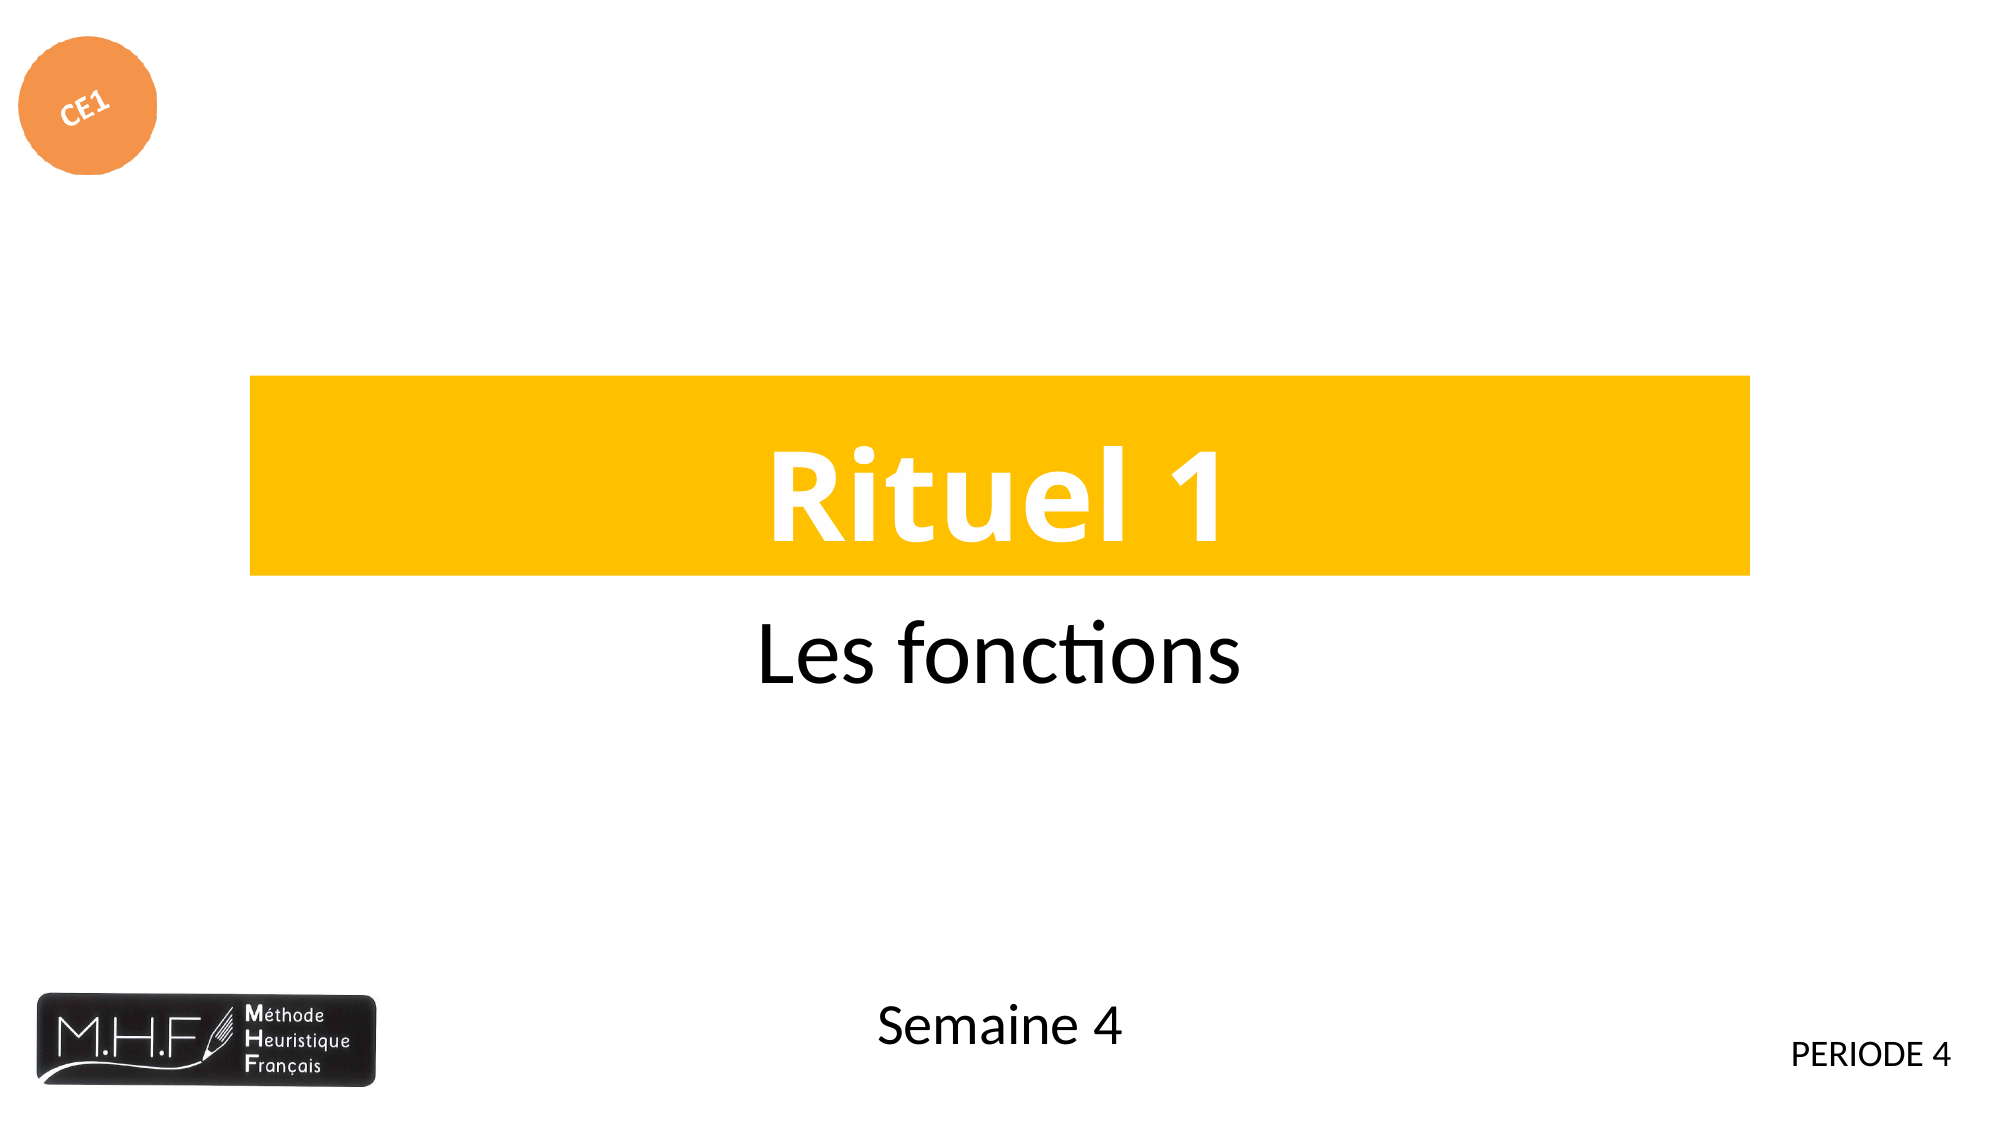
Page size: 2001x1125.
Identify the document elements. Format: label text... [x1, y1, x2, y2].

title Rituel 1 [249, 375, 1750, 576]
subtitle Les fonctions [249, 597, 1750, 869]
text_box PERIODE 4 [1750, 1021, 1967, 1082]
text_box Semaine 4 [249, 987, 1750, 1118]
picture [18, 36, 157, 175]
picture [33, 990, 379, 1089]
